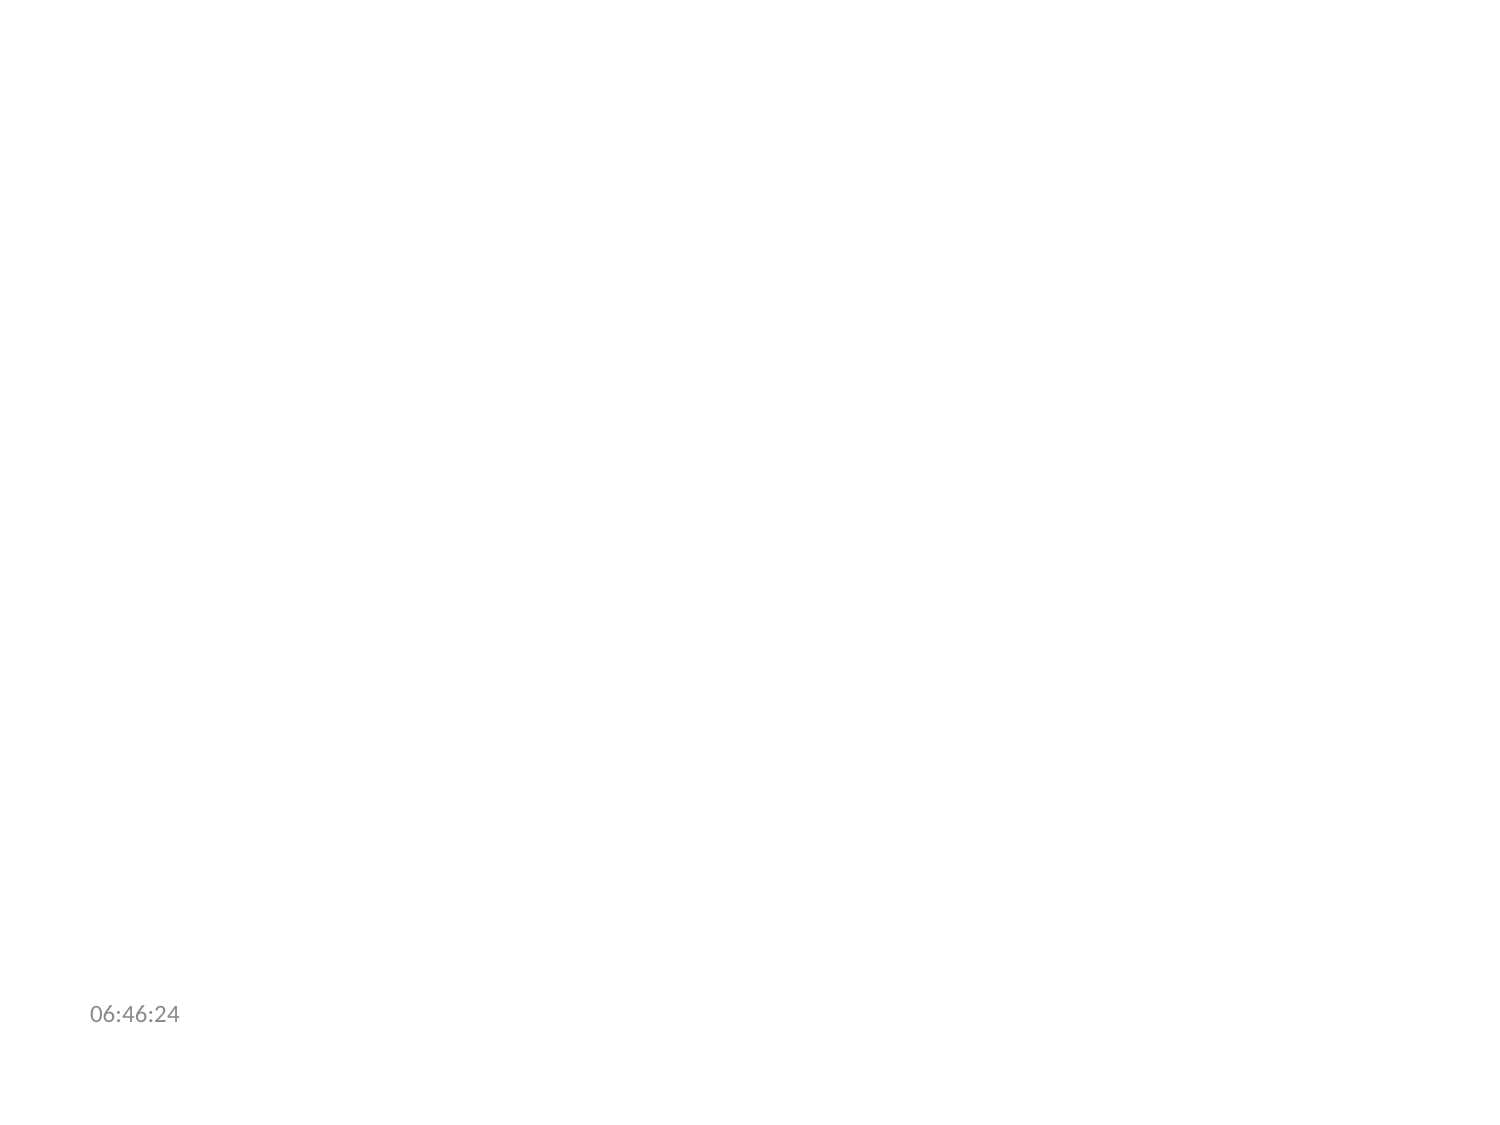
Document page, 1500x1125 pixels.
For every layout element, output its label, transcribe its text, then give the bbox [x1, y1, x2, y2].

text_box 15:35:09 [75, 982, 425, 1043]
